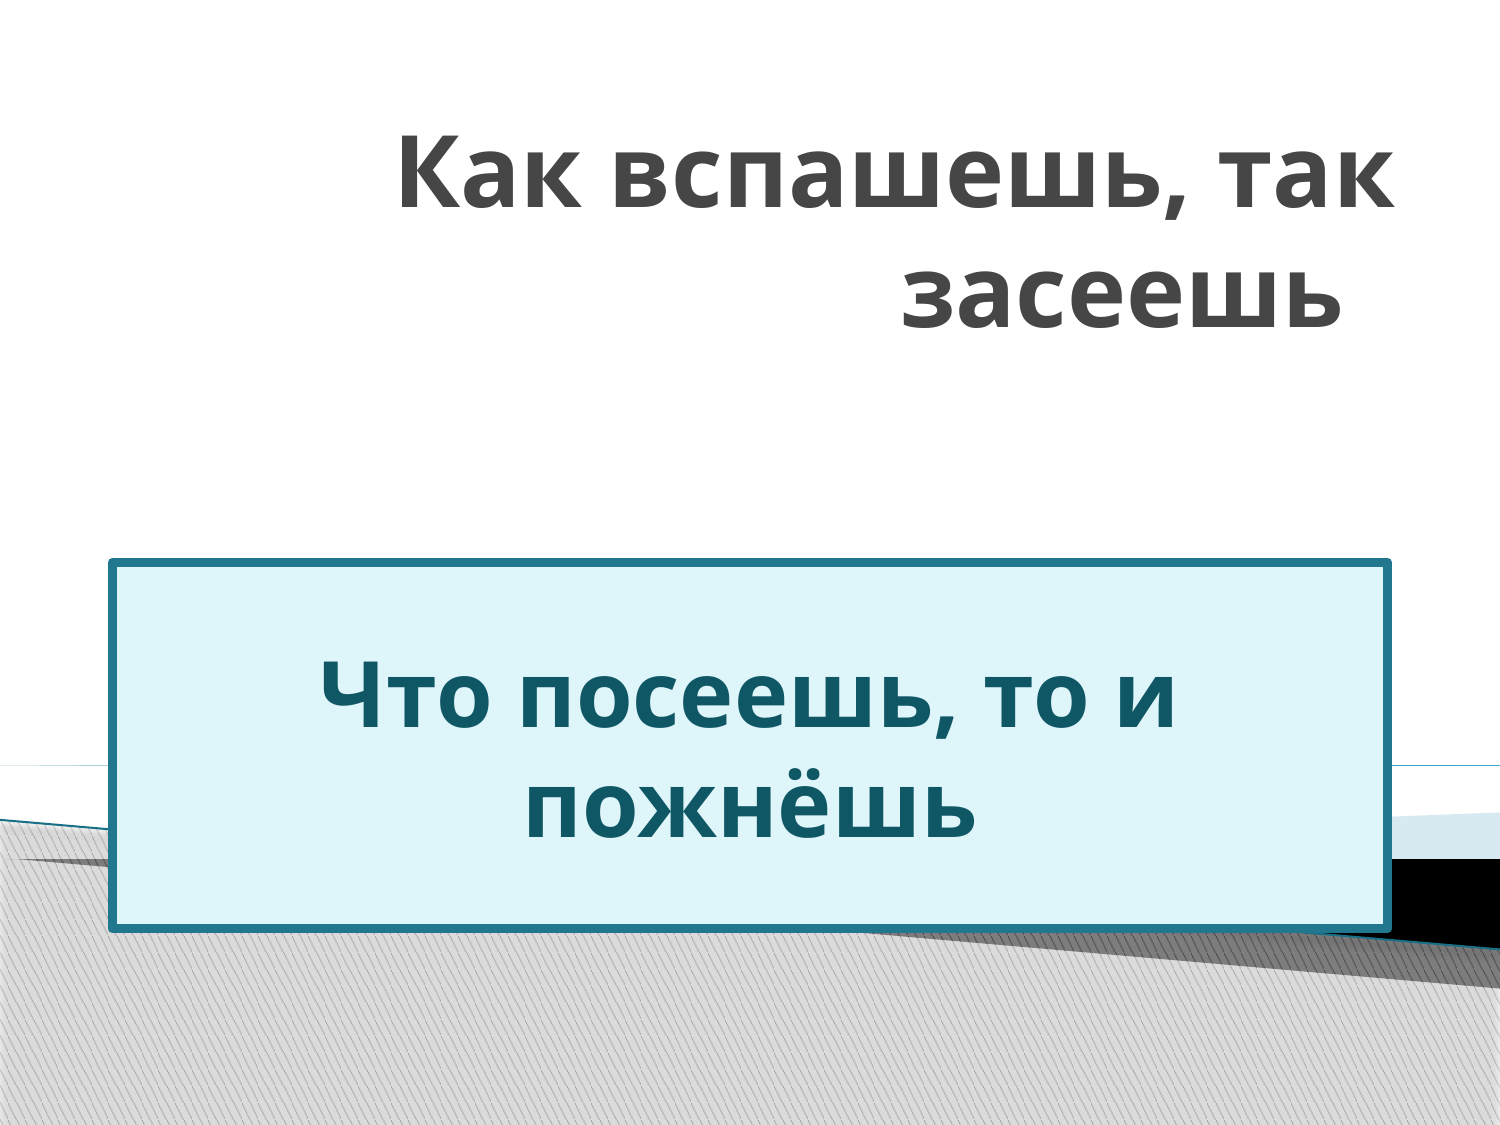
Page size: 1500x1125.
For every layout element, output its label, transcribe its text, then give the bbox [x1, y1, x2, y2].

picture [5, 859, 108, 868]
title Как вспашешь, так засеешь [135, 54, 1411, 355]
text_box Что посеешь, то и пожнёшь [108, 558, 1392, 933]
picture [863, 933, 1500, 989]
